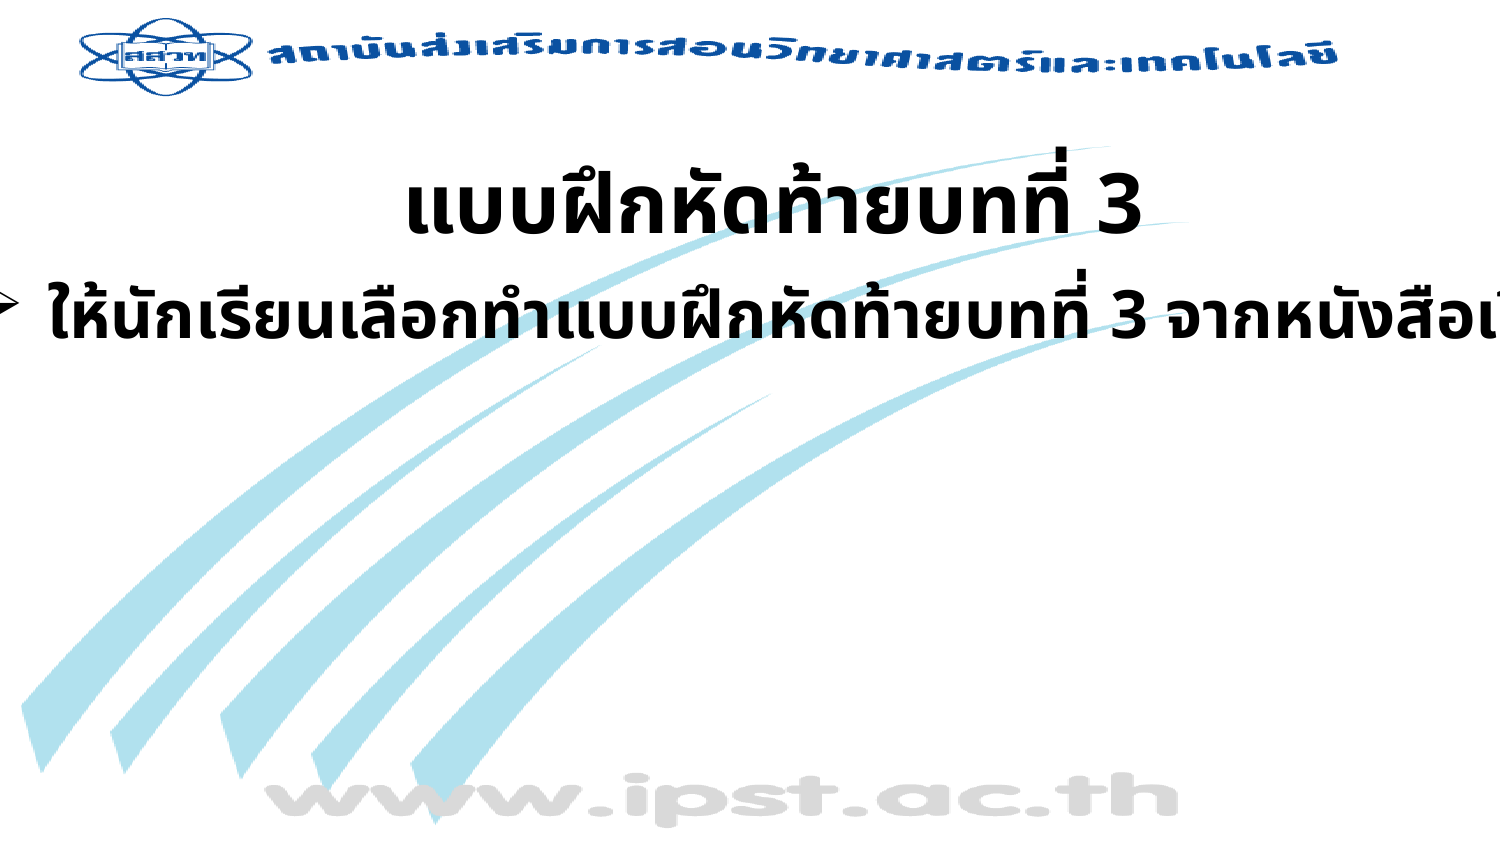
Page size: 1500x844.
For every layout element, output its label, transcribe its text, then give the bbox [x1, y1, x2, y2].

picture [0, 359, 1500, 844]
text_box ให้นักเรียนเลือกทำแบบฝึกหัดท้ายบทที่ 3 จากหนังสือเรียน [0, 264, 1500, 359]
text_box แบบฝึกหัดท้ายบทที่ 3 [387, 143, 1181, 258]
picture [0, 0, 1500, 264]
